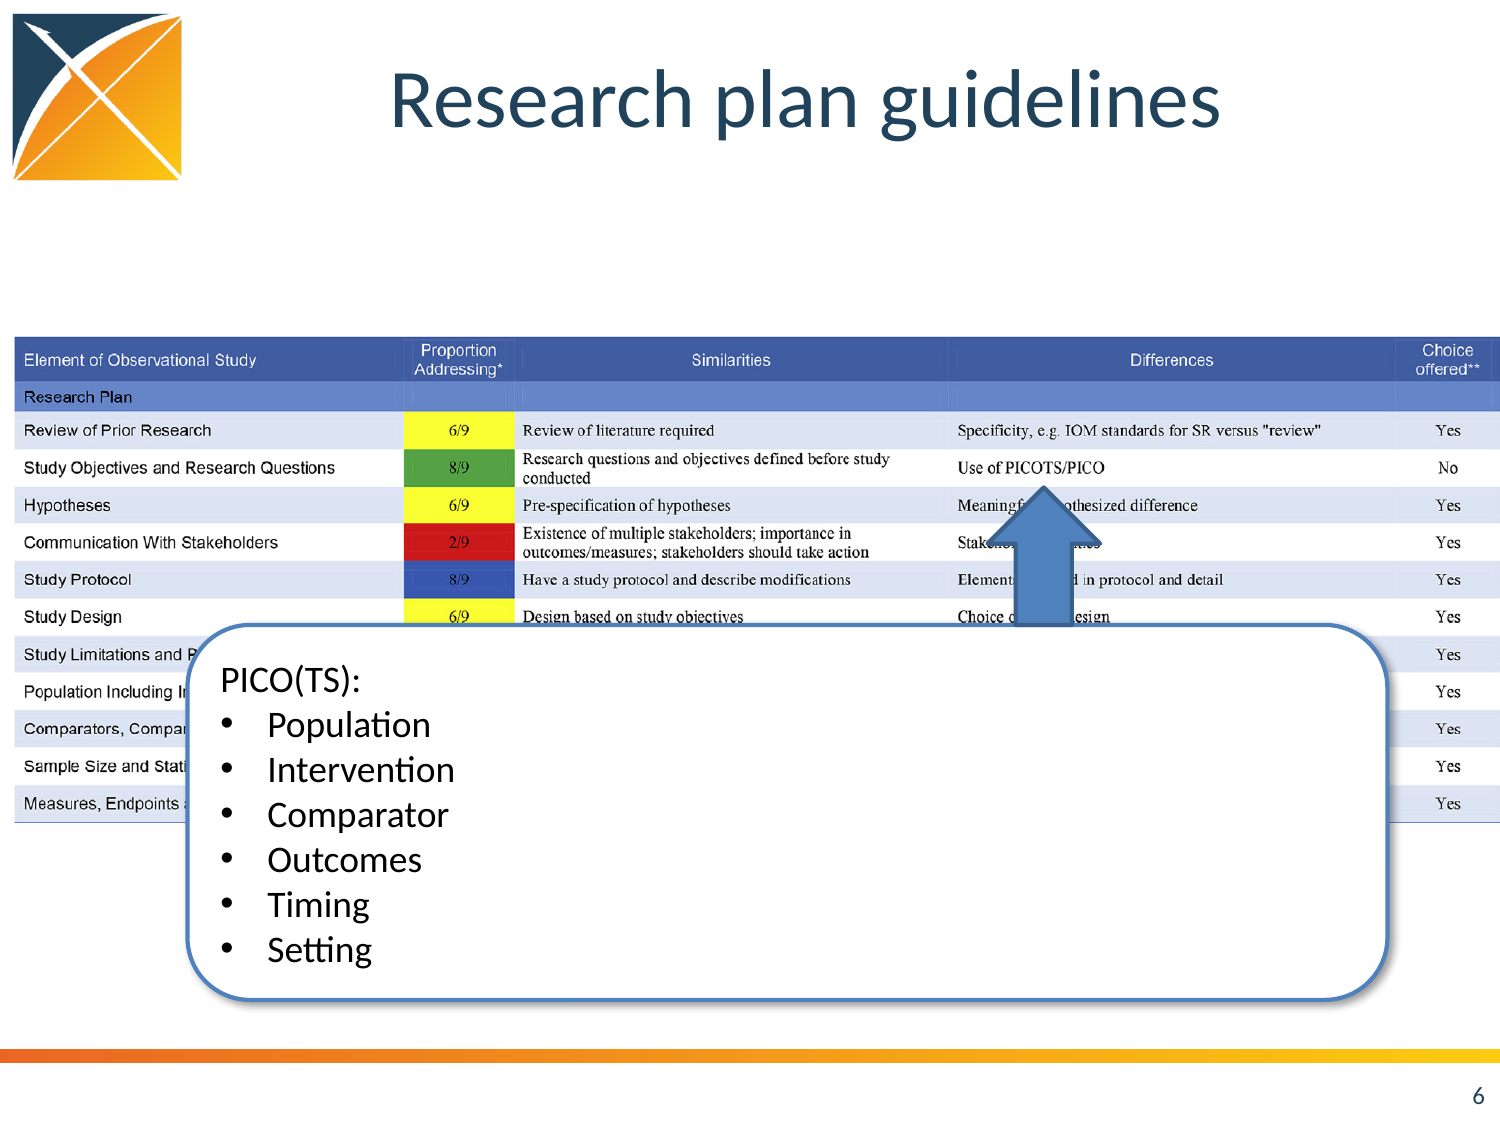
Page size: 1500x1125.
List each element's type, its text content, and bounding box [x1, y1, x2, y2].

slide_number 6 [1149, 1065, 1500, 1125]
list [12, 336, 1500, 824]
picture [0, 0, 206, 200]
text_box PICO(TS): Population Intervention Comparator Outcomes Timing Setting [185, 831, 1390, 1003]
title Research plan guidelines [187, 24, 1425, 163]
